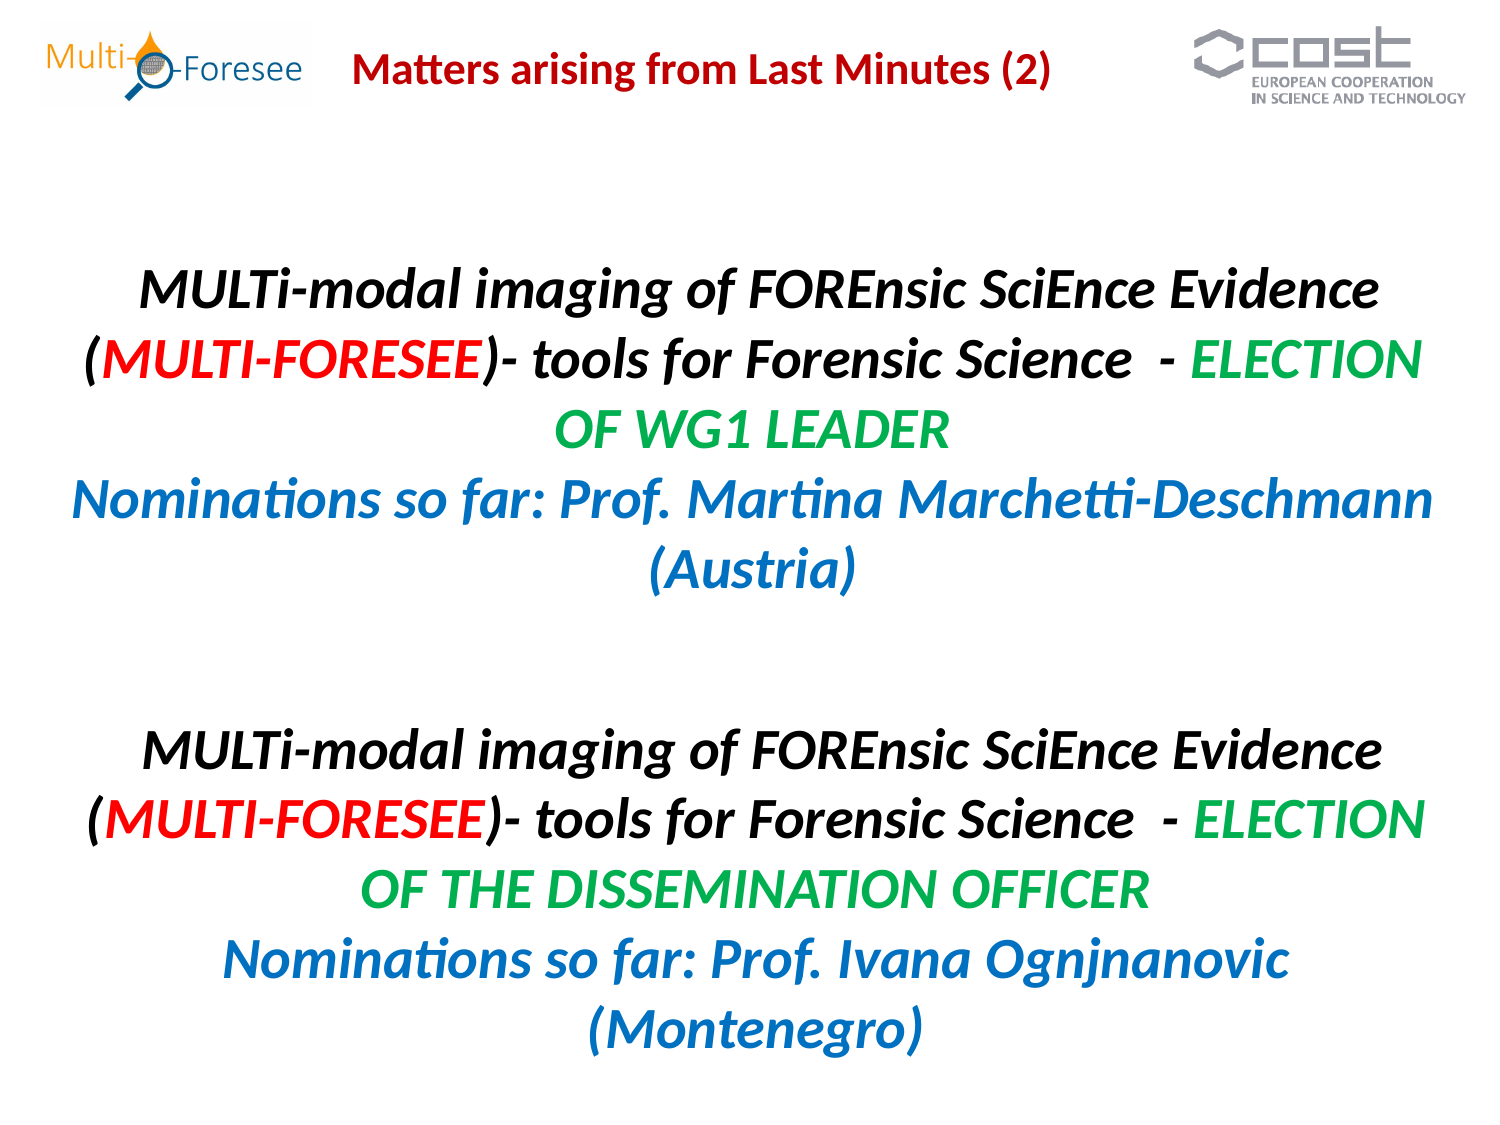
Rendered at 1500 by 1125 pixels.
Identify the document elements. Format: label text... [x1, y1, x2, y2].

text_box Matters arising from Last Minutes (2) [336, 30, 1105, 101]
picture [40, 18, 312, 108]
picture [1174, 18, 1474, 123]
text_box MULTi-modal imaging of FOREnsic SciEnce Evidence (MULTI-FORESEE)- tools for Forensic Science - ELECTION OF WG1 LEADER Nominations so far: Prof. Martina Marchetti-Deschmann (Austria) [35, 172, 1471, 708]
text_box MULTi-modal imaging of FOREnsic SciEnce Evidence (MULTI-FORESEE)- tools for Forensic Science - ELECTION OF THE DISSEMINATION OFFICER Nominations so far: Prof. Ivana Ognjnanovic (Montenegro) [53, 633, 1459, 1125]
